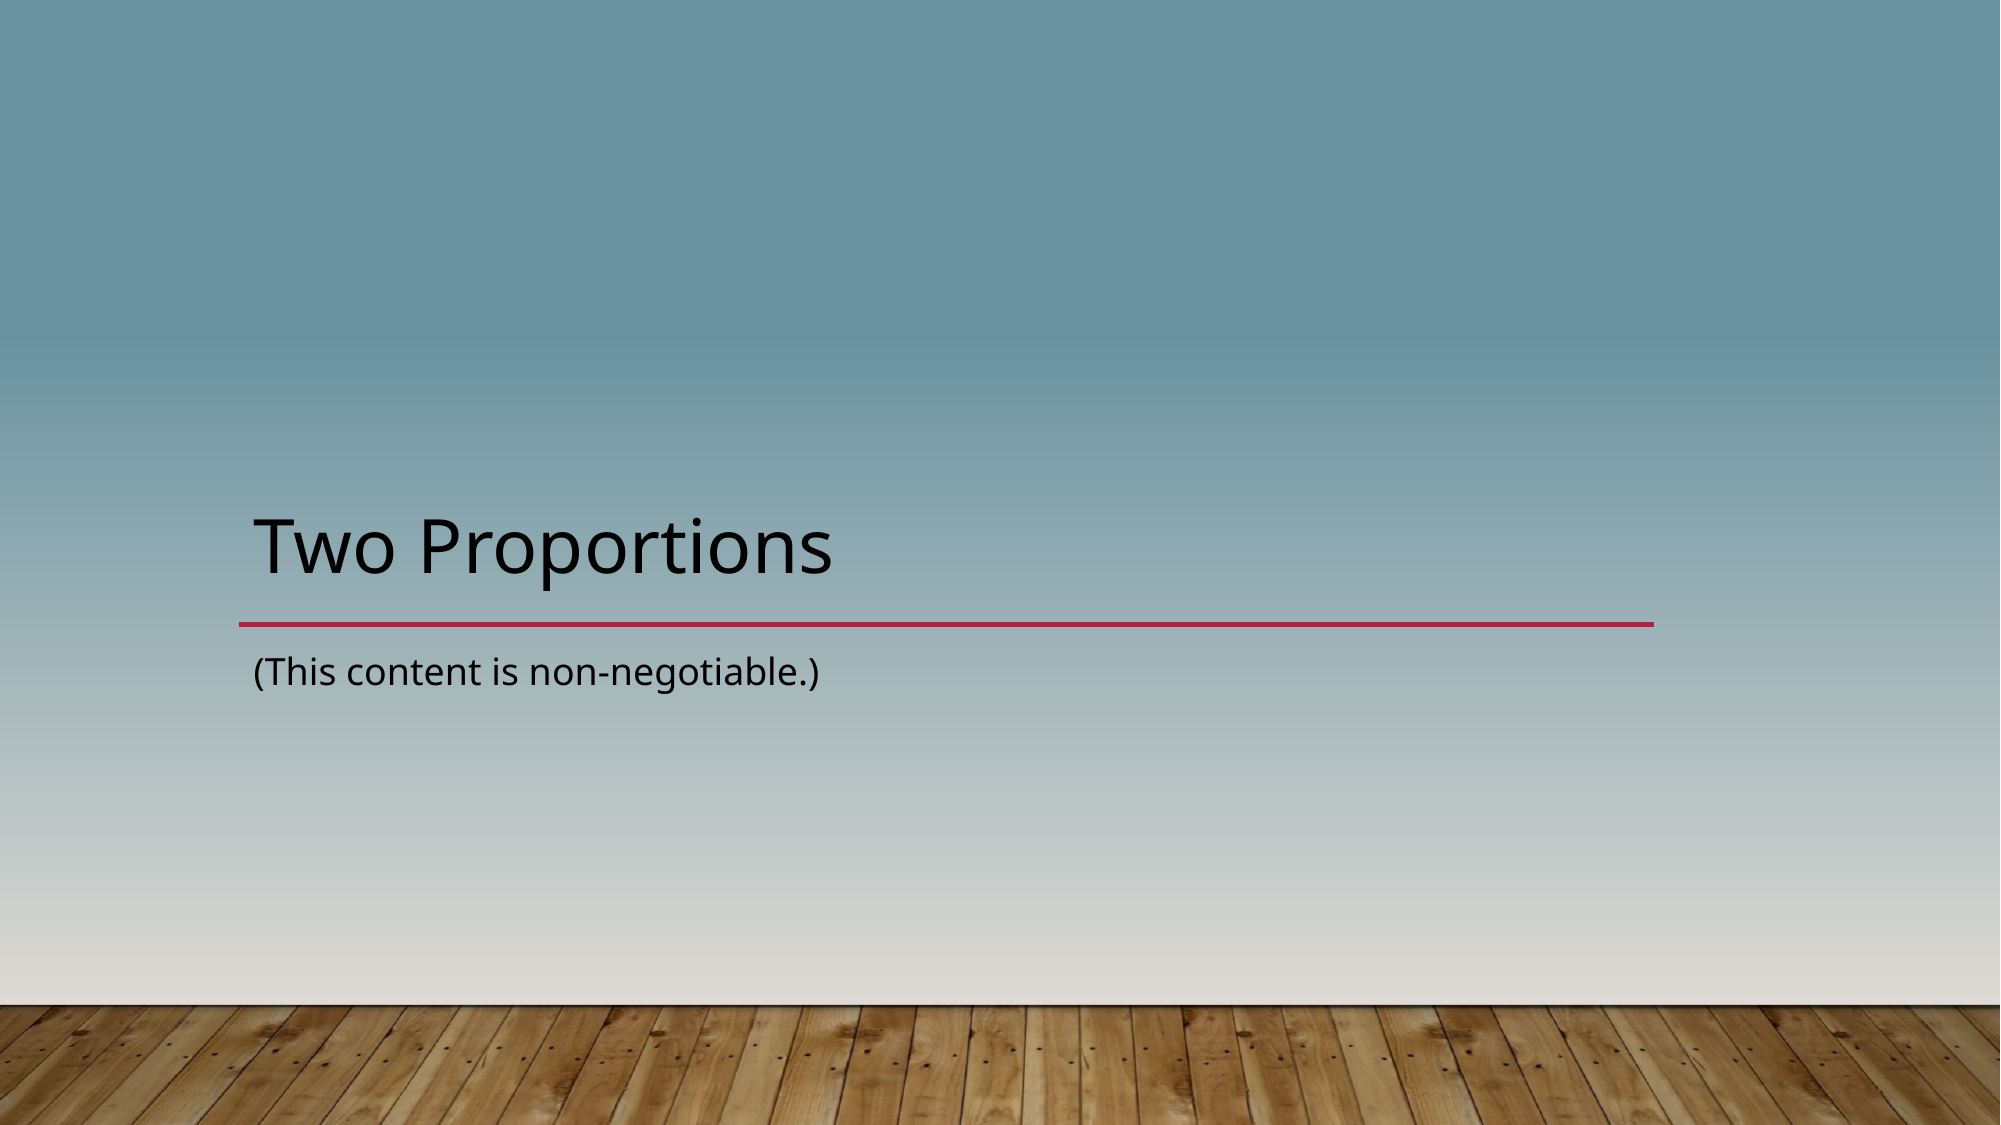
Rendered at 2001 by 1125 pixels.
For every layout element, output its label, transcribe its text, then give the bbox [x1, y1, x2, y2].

picture [0, 1005, 2000, 1125]
list (This content is non-negotiable.) [238, 624, 1655, 791]
title Two Proportions [238, 288, 1657, 598]
